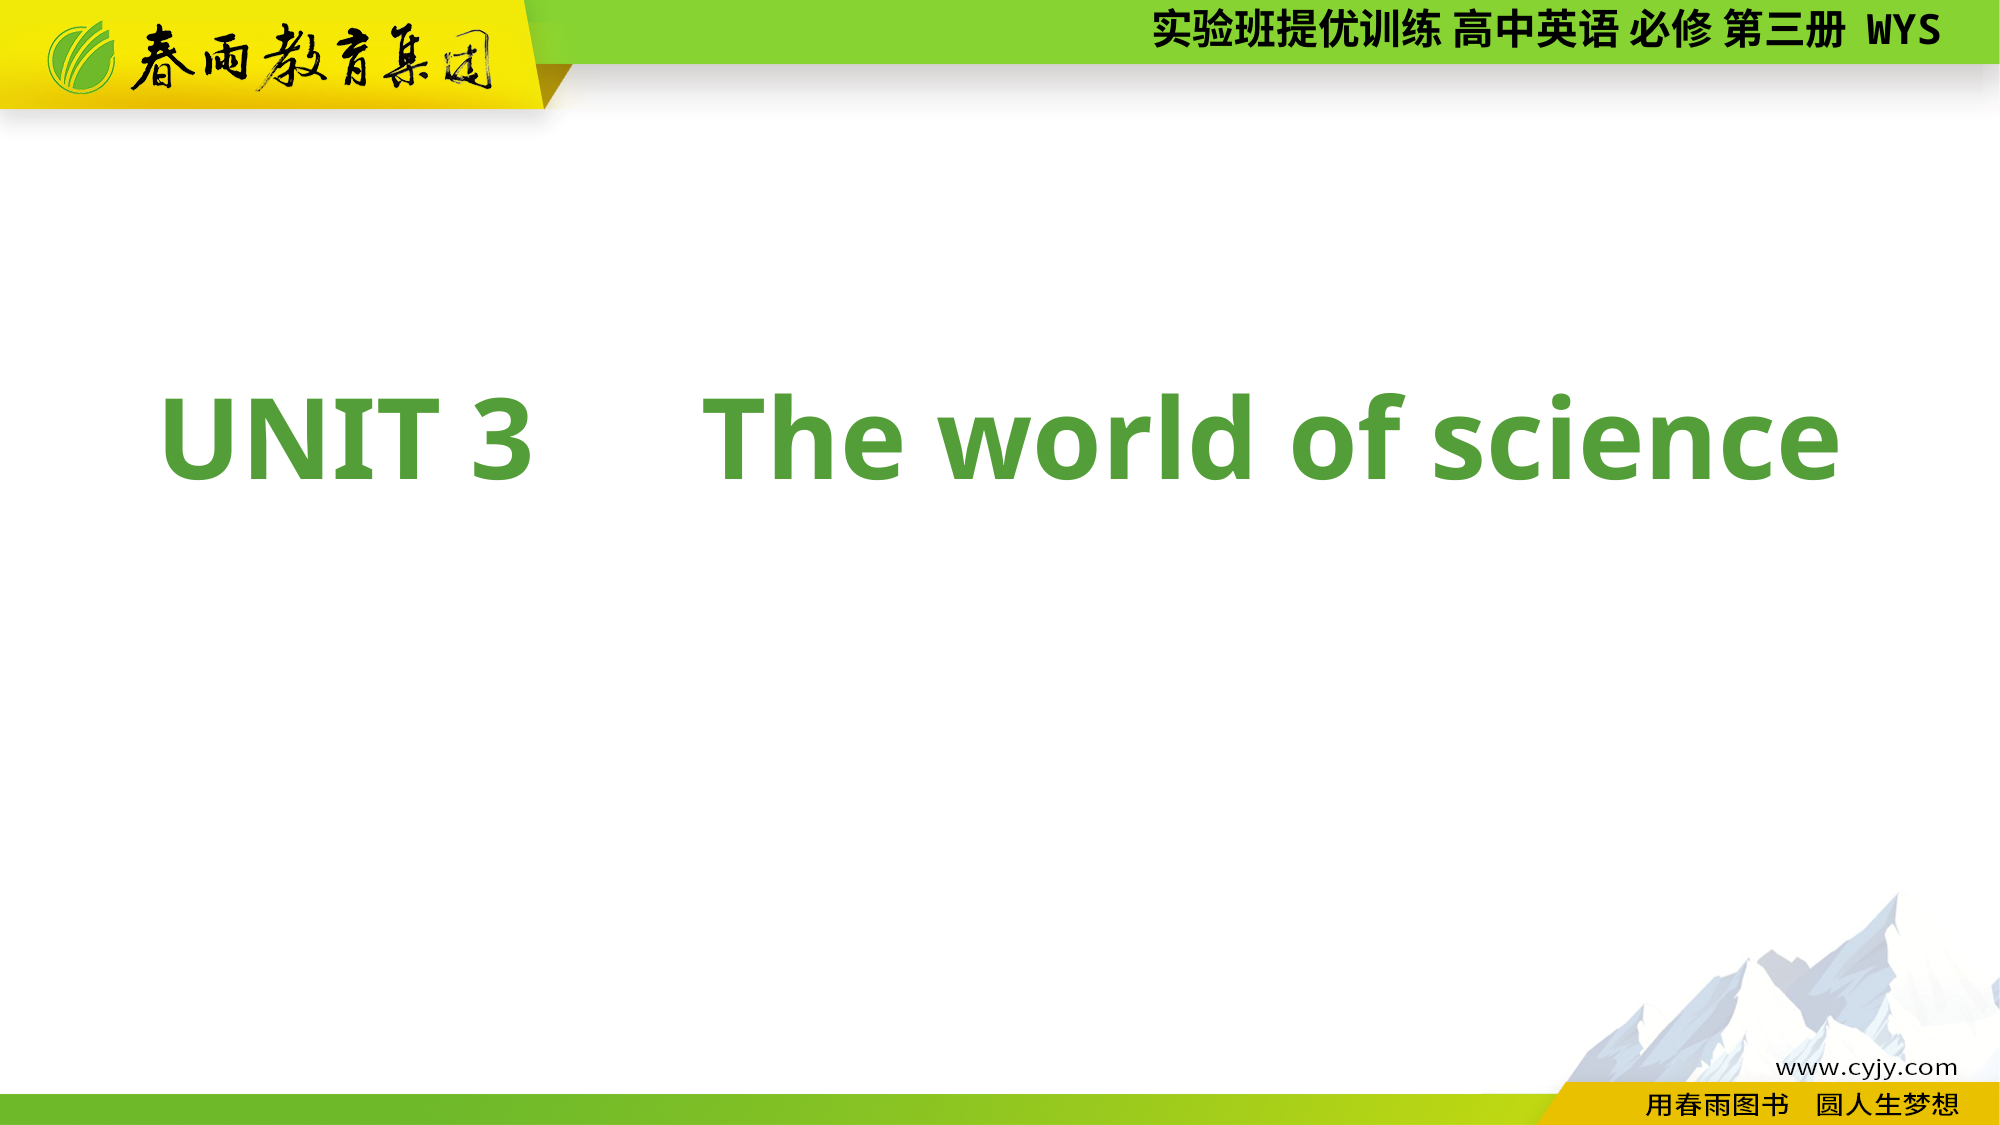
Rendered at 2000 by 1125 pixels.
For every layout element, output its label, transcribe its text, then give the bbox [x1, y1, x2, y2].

text_box UNIT 3 The world of science [54, 291, 1946, 510]
picture [0, 0, 2000, 1125]
